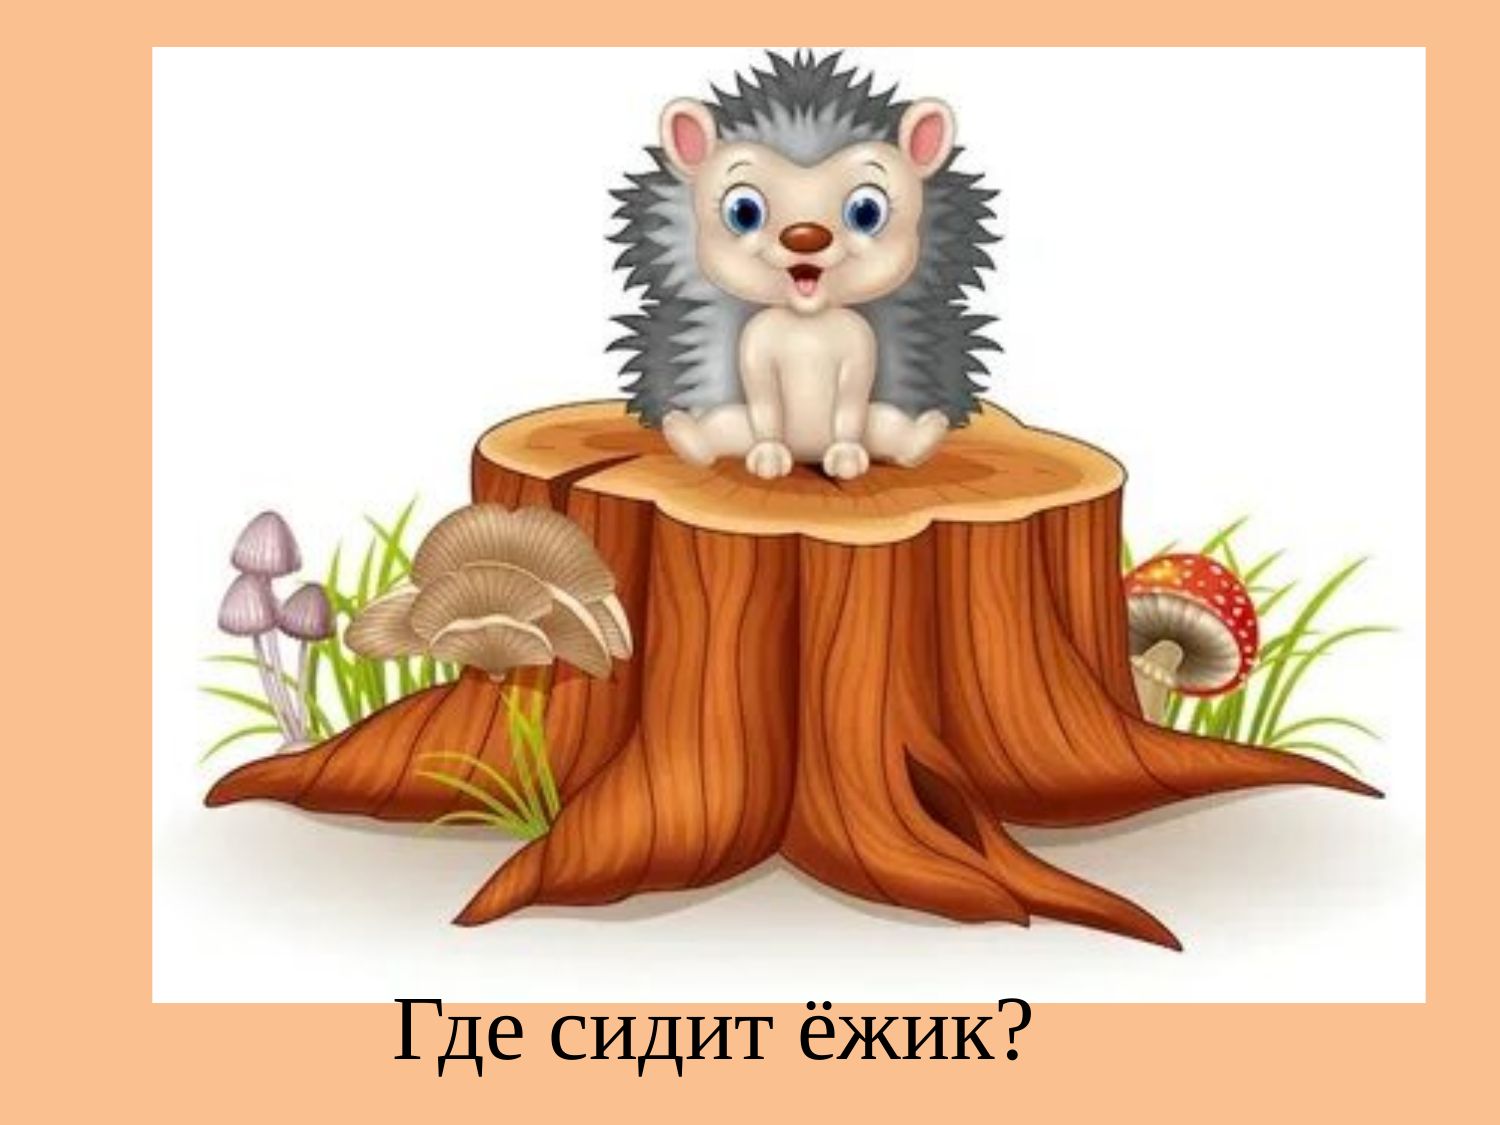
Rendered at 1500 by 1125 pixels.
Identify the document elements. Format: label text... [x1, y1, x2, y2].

text_box Где сидит ёжик? [377, 1010, 1052, 1086]
picture [152, 47, 1426, 1003]
